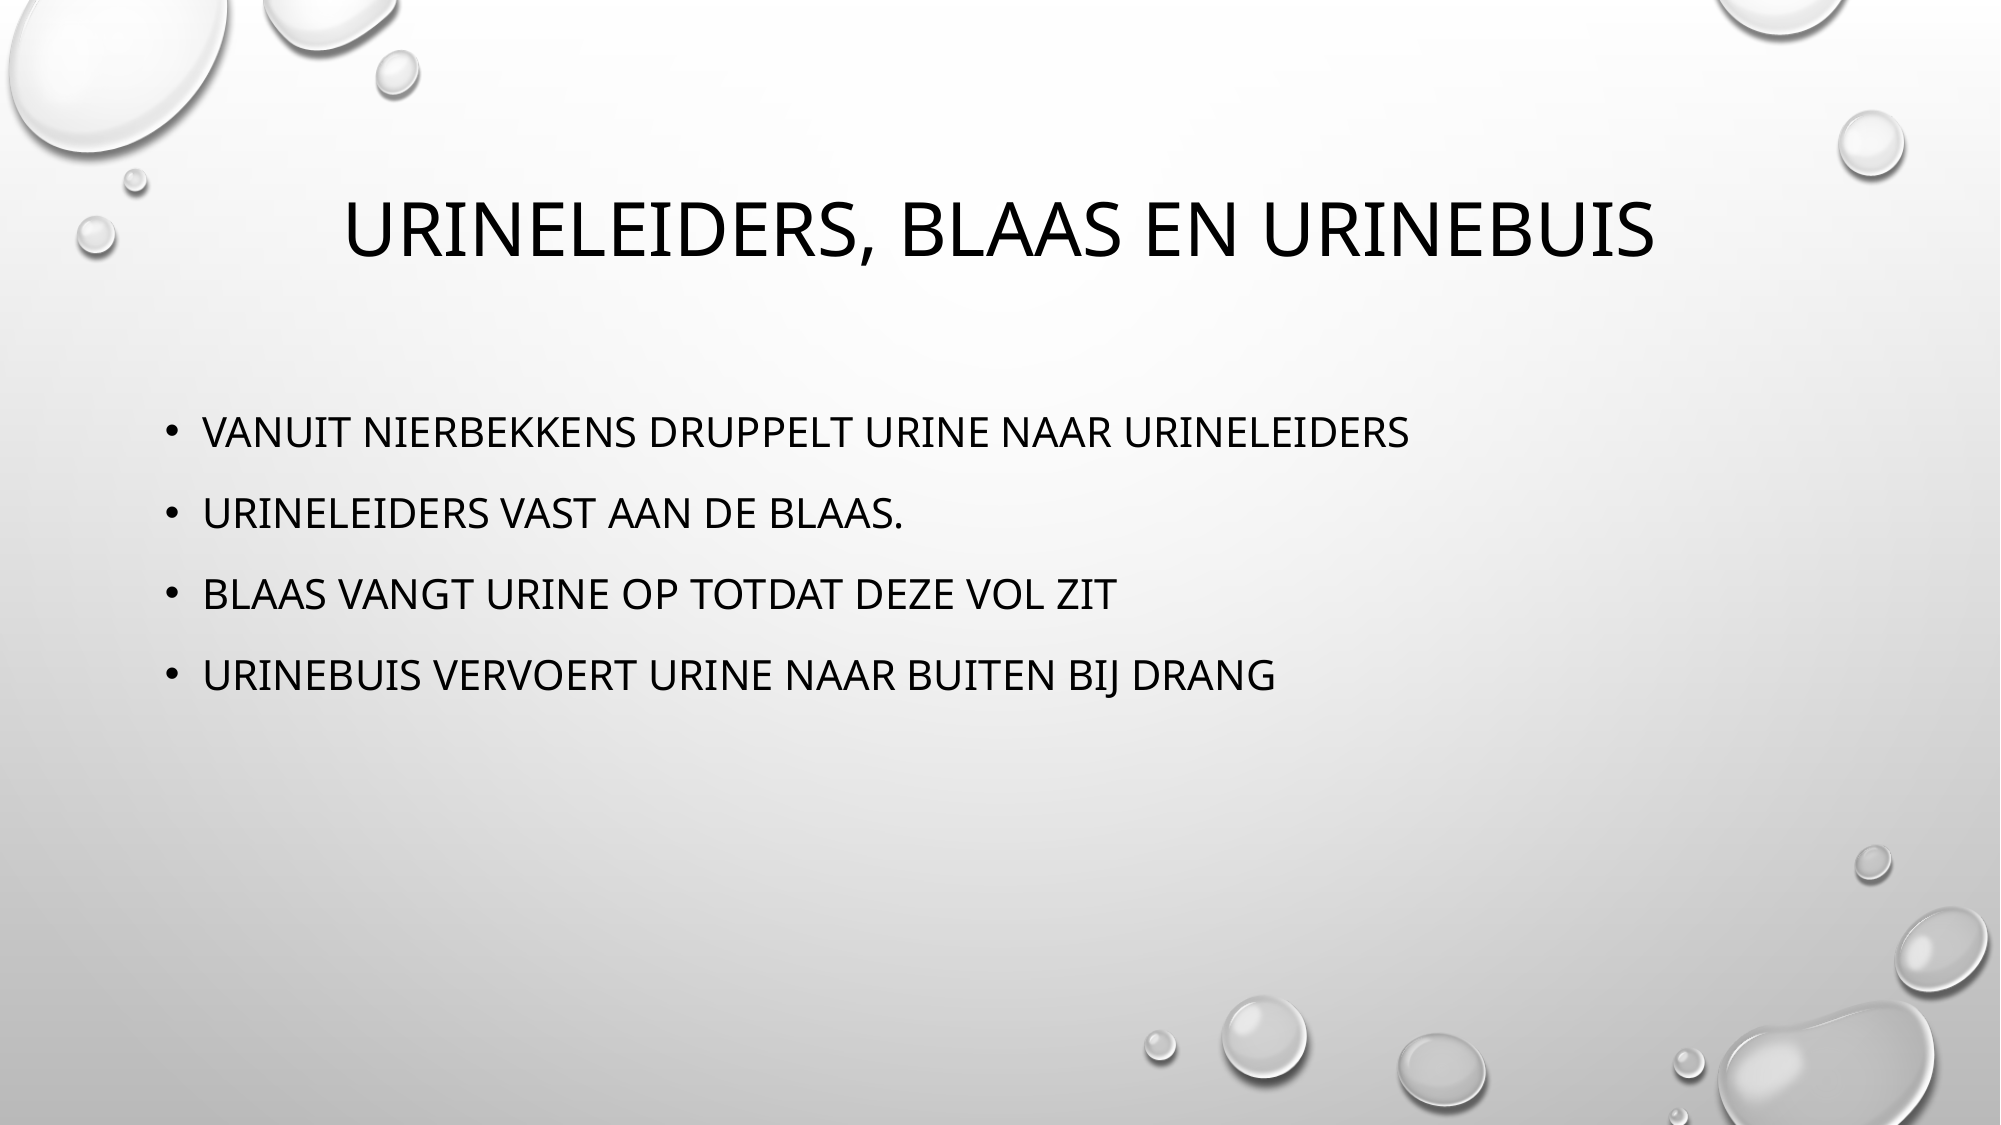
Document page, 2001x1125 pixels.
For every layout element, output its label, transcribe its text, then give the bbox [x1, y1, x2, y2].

picture [0, 0, 2000, 1125]
title Urineleiders, blaas en urinebuis [149, 101, 1851, 364]
list Vanuit nierbekkens druppelt urine naar urineleiders Urineleiders vast aan de blaas. Blaas vangt urine op totdat deze vol zit Urinebuis vervoert urine naar buiten bij drang [149, 388, 1850, 950]
